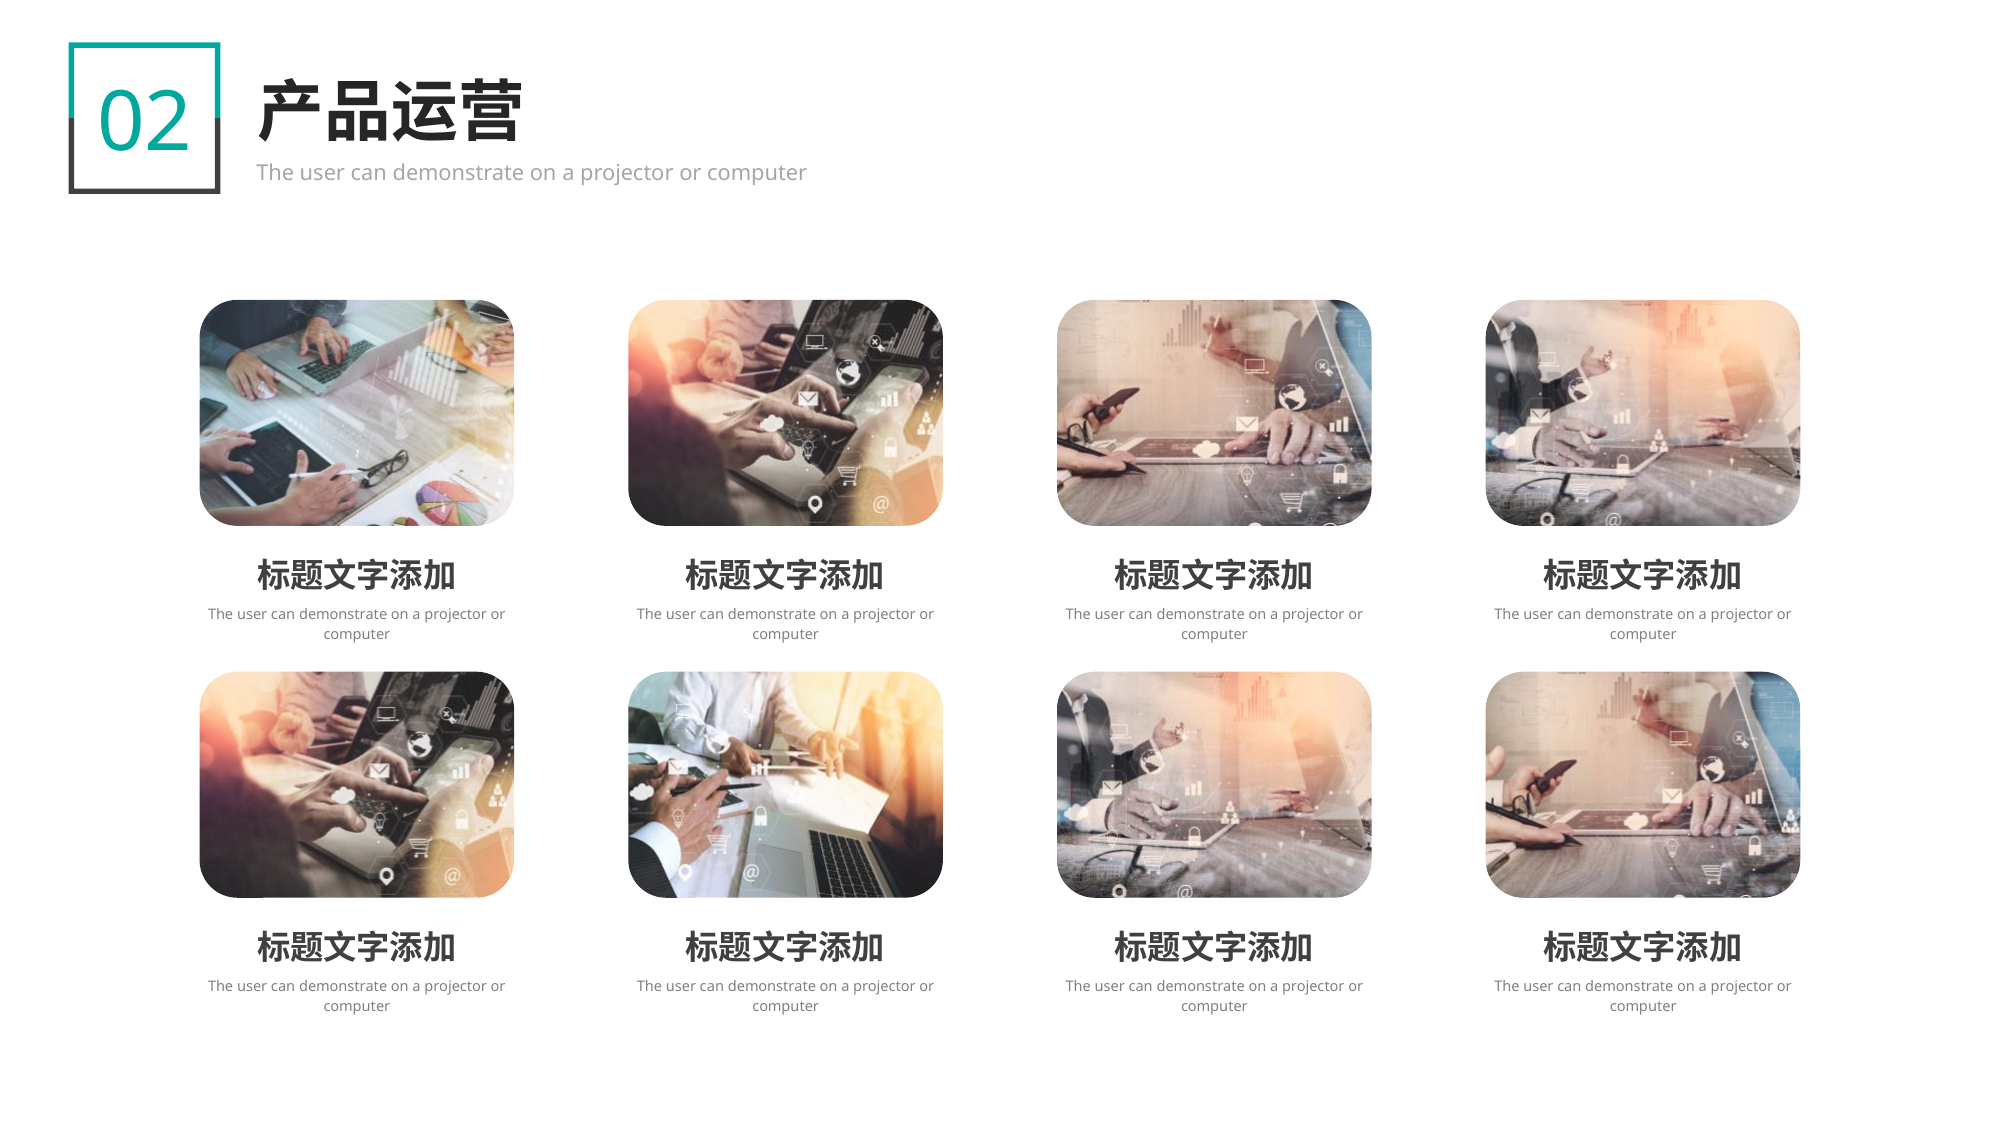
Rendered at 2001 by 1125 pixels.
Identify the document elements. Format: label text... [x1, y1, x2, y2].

text_box [627, 298, 944, 527]
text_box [151, 910, 563, 1023]
text_box [68, 175, 221, 195]
text_box [198, 670, 516, 899]
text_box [580, 910, 991, 1023]
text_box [241, 60, 941, 193]
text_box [151, 538, 563, 651]
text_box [1009, 538, 1420, 651]
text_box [1437, 538, 1849, 651]
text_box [580, 538, 991, 651]
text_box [1009, 910, 1420, 1023]
text_box [68, 41, 221, 60]
text_box [627, 670, 944, 899]
text_box [1055, 298, 1373, 527]
text_box [1484, 298, 1802, 527]
text_box [1484, 670, 1802, 899]
text_box 02 [68, 60, 221, 175]
text_box [1055, 670, 1373, 899]
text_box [1437, 910, 1849, 1023]
text_box [198, 298, 516, 527]
